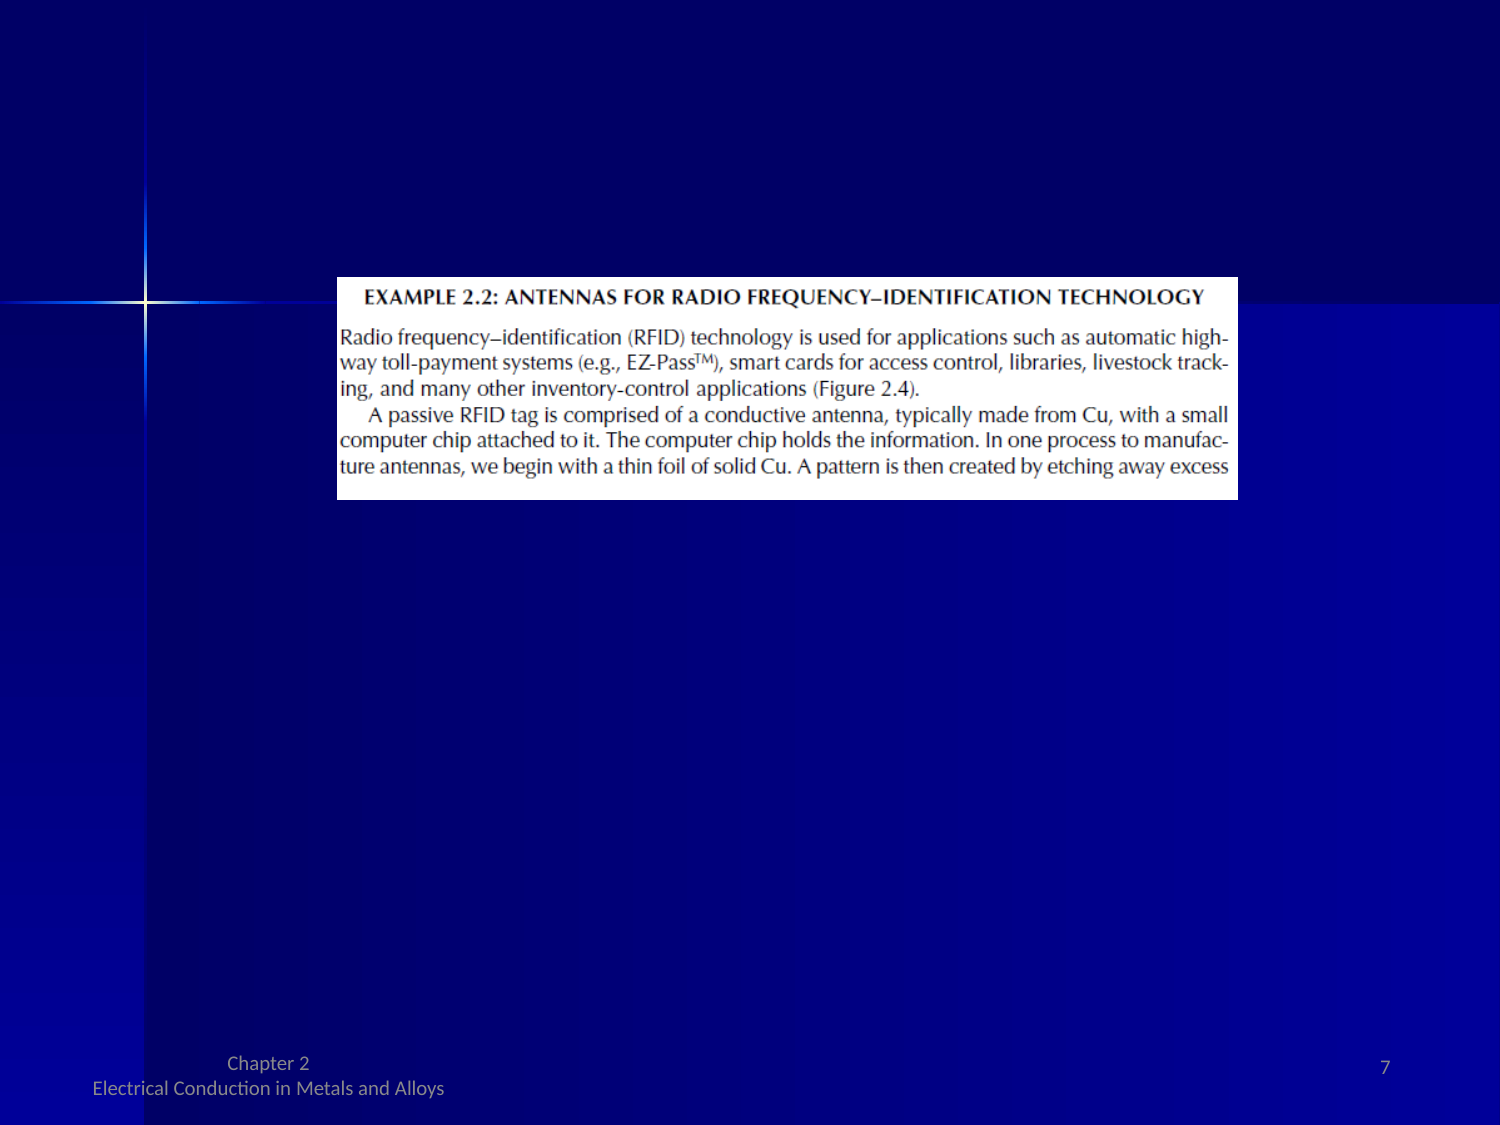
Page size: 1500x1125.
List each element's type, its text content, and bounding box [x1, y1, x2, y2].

picture [337, 277, 1238, 501]
slide_number Chapter 2 Electrical Conduction in Metals and Alloys [74, 1037, 463, 1113]
